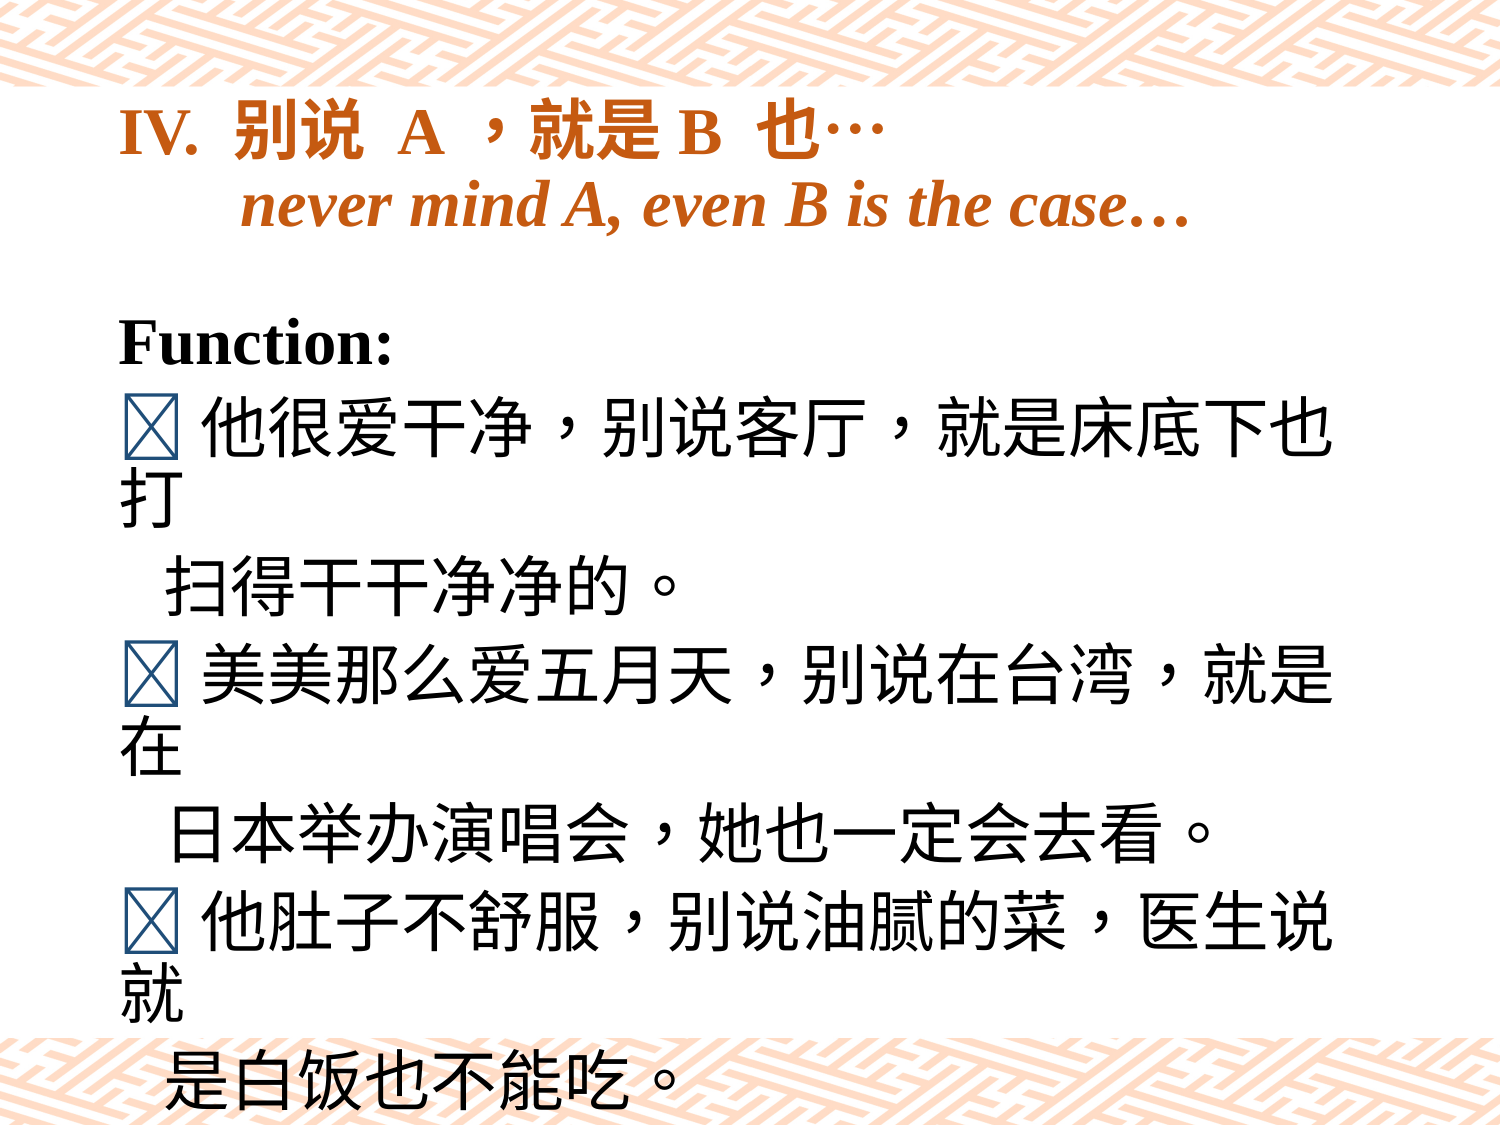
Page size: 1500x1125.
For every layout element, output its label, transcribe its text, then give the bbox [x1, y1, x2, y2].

picture [0, 0, 1500, 1125]
title IV. 别说 A，就是B 也… never mind A, even B is the case… [103, 59, 1397, 278]
list Function: 他很爱干净，别说客厅，就是床底下也打 扫得干干净净的。 美美那么爱五月天，别说在台湾，就是在 日本举办演唱会，她也一定会去看。 他肚子不舒服，别说油腻的菜，医生说就 是白饭也不能吃。 [103, 299, 1397, 1014]
